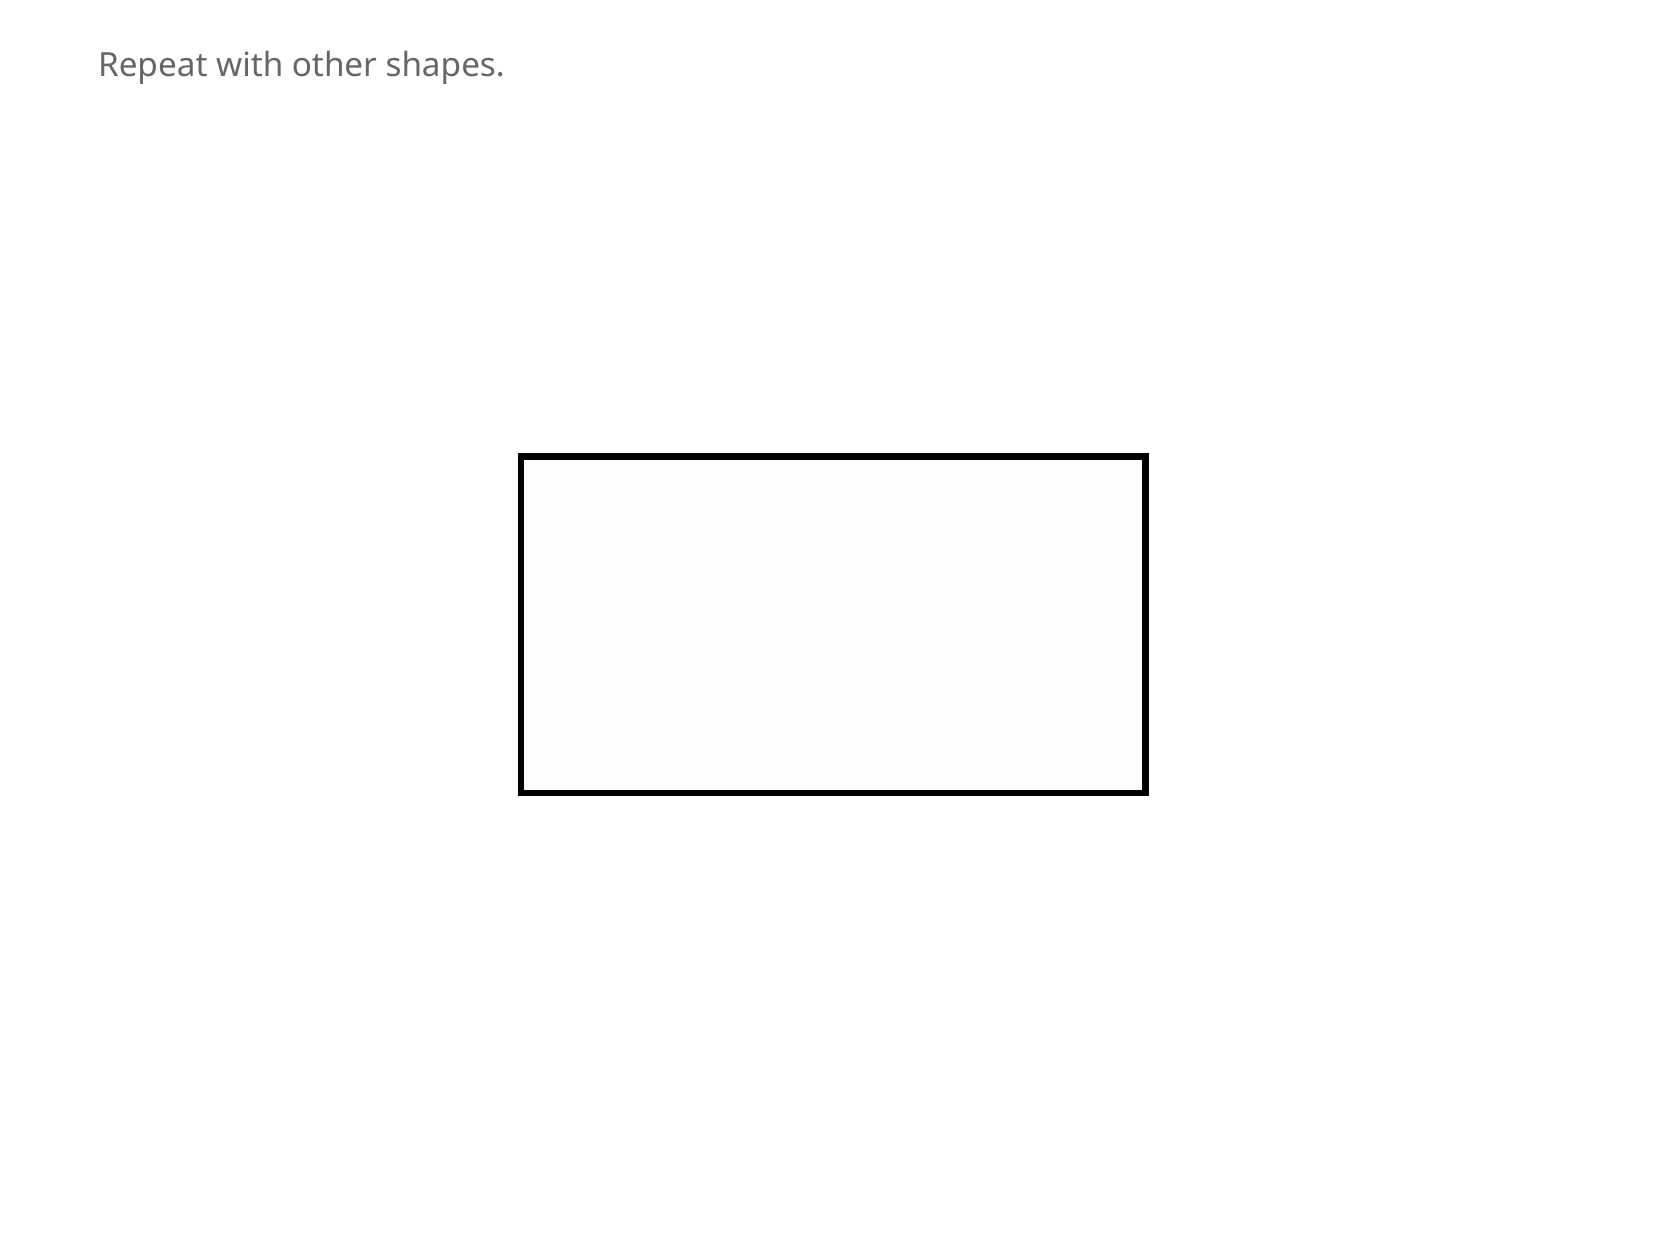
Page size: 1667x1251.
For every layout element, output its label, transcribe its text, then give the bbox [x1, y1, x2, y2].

text_box [520, 456, 1146, 794]
text_box Repeat with other shapes. [83, 35, 541, 91]
